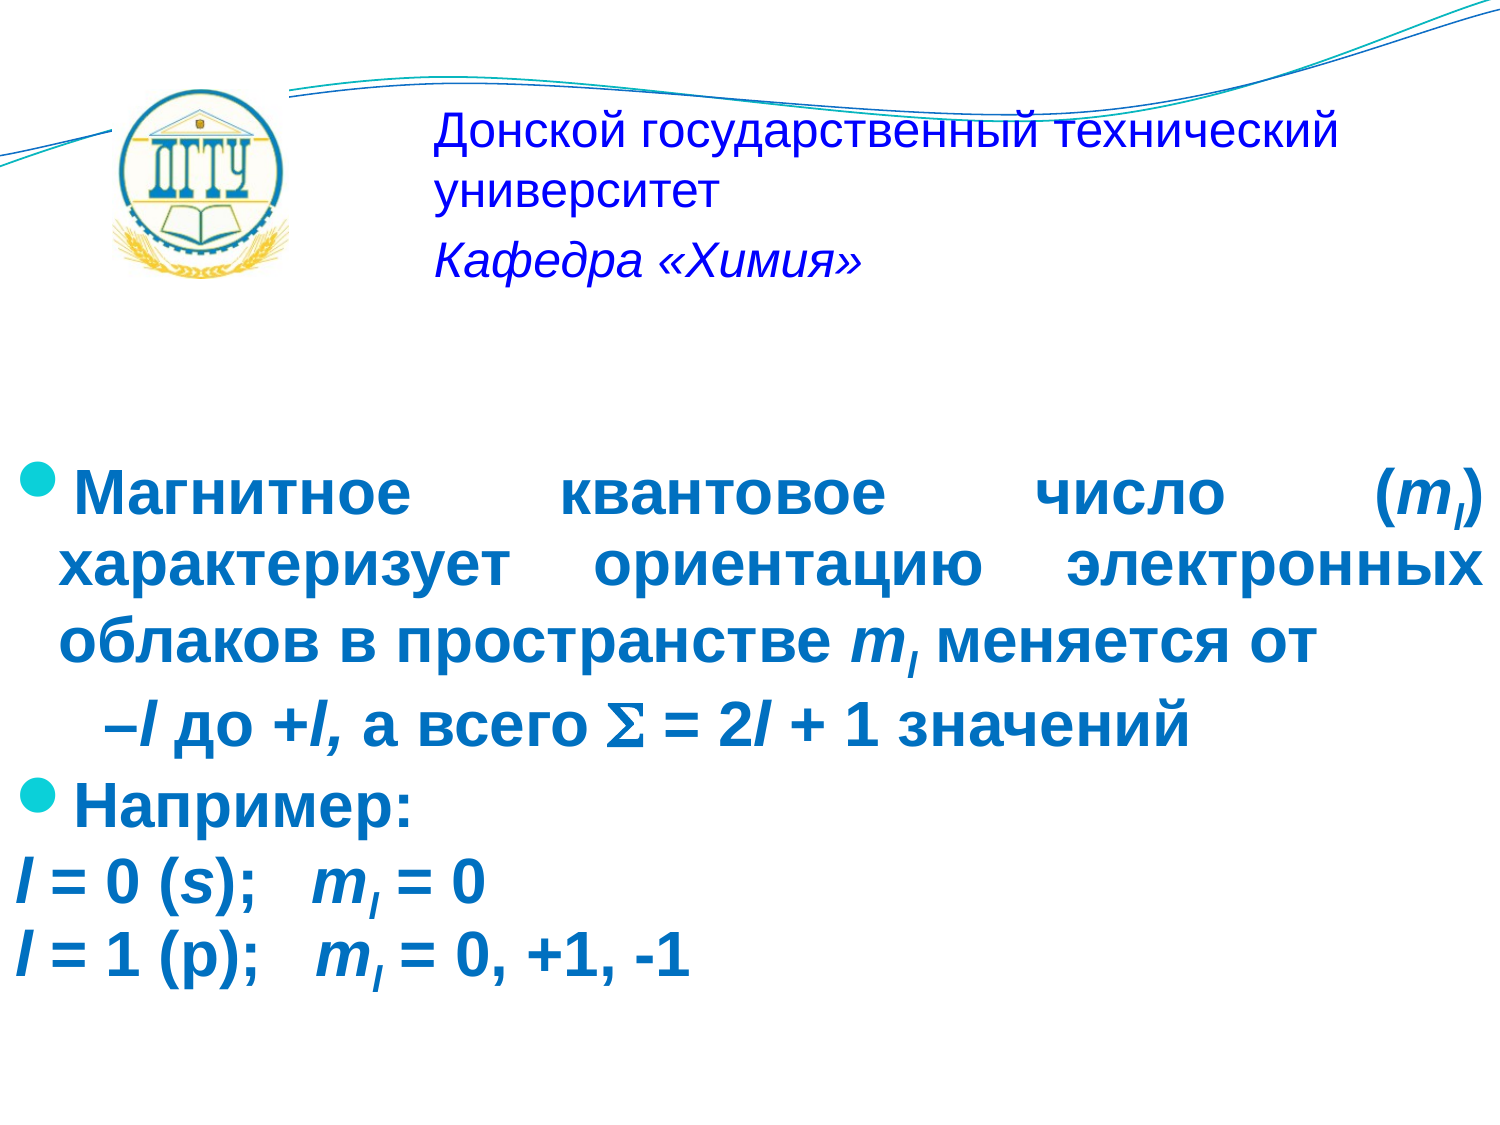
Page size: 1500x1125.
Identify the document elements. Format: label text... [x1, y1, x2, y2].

picture [111, 89, 289, 280]
list Магнитное квантовое число (ml) характеризует ориентацию электронных облаков в пространстве ml меняется от –l до +l, а всего  = 2l + 1 значений Например: l = 0 (s); ml = 0 l = 1 (p); ml = 0, +1, -1 [0, 444, 1500, 1000]
text_box Донской государственный технический университет Кафедра «Химия» [419, 90, 1447, 295]
